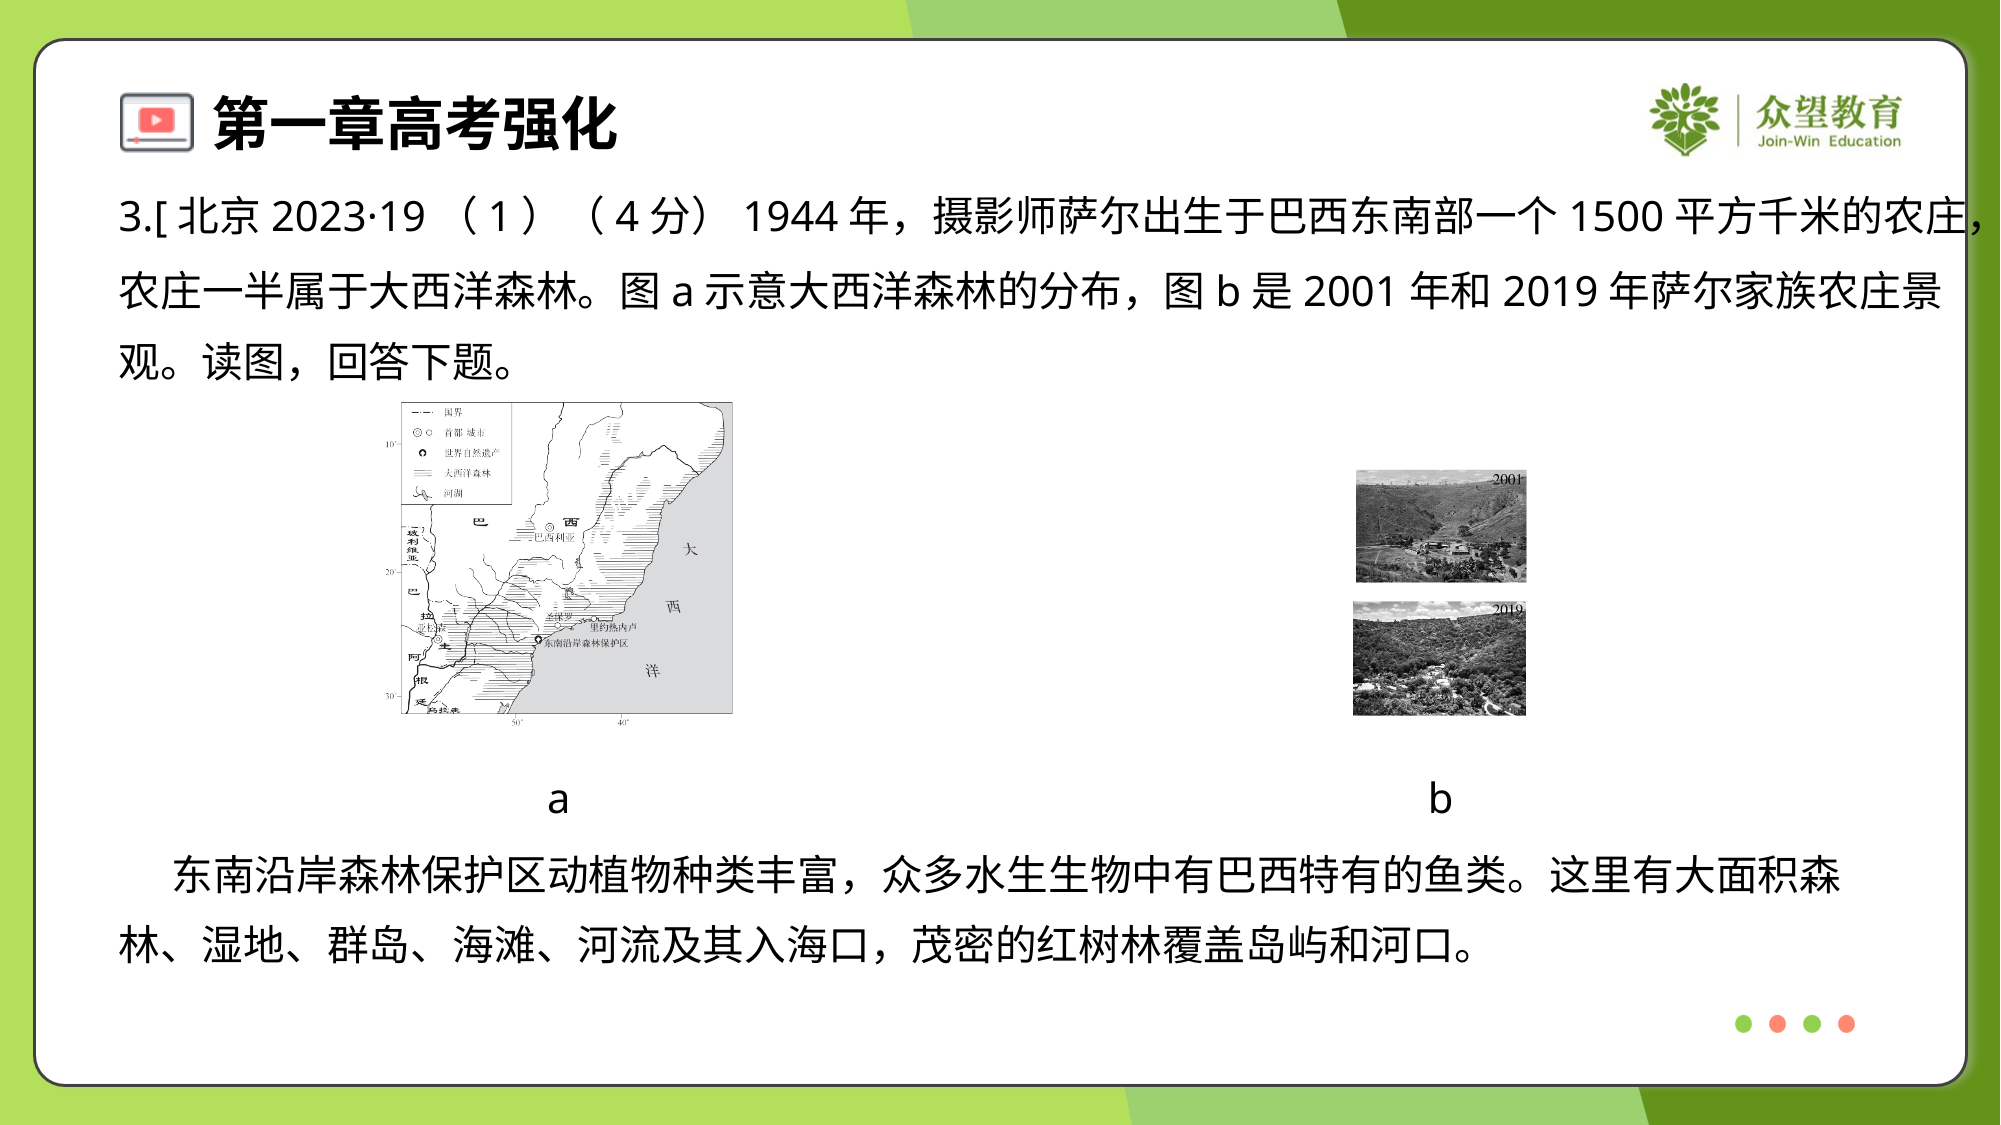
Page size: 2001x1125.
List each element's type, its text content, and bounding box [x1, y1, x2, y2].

picture [0, 0, 2000, 1125]
text_box 3.[北京2023·19（1）（4分）1944年，摄影师萨尔出生于巴西东南部一个1500平方千米的农庄， 农庄一半属于大西洋森林。图a示意大西洋森林的分布，图b是2001年和2019年萨尔家族农庄景 观。读图，回答下题。 [118, 164, 1883, 379]
text_box 东南沿岸森林保护区动植物种类丰富，众多水生生物中有巴西特有的鱼类。这里有大面积森 林、湿地、群岛、海滩、河流及其入海口，茂密的红树林覆盖岛屿和河口。 [118, 823, 1883, 962]
text_box a [542, 746, 575, 823]
text_box b [1422, 746, 1459, 823]
